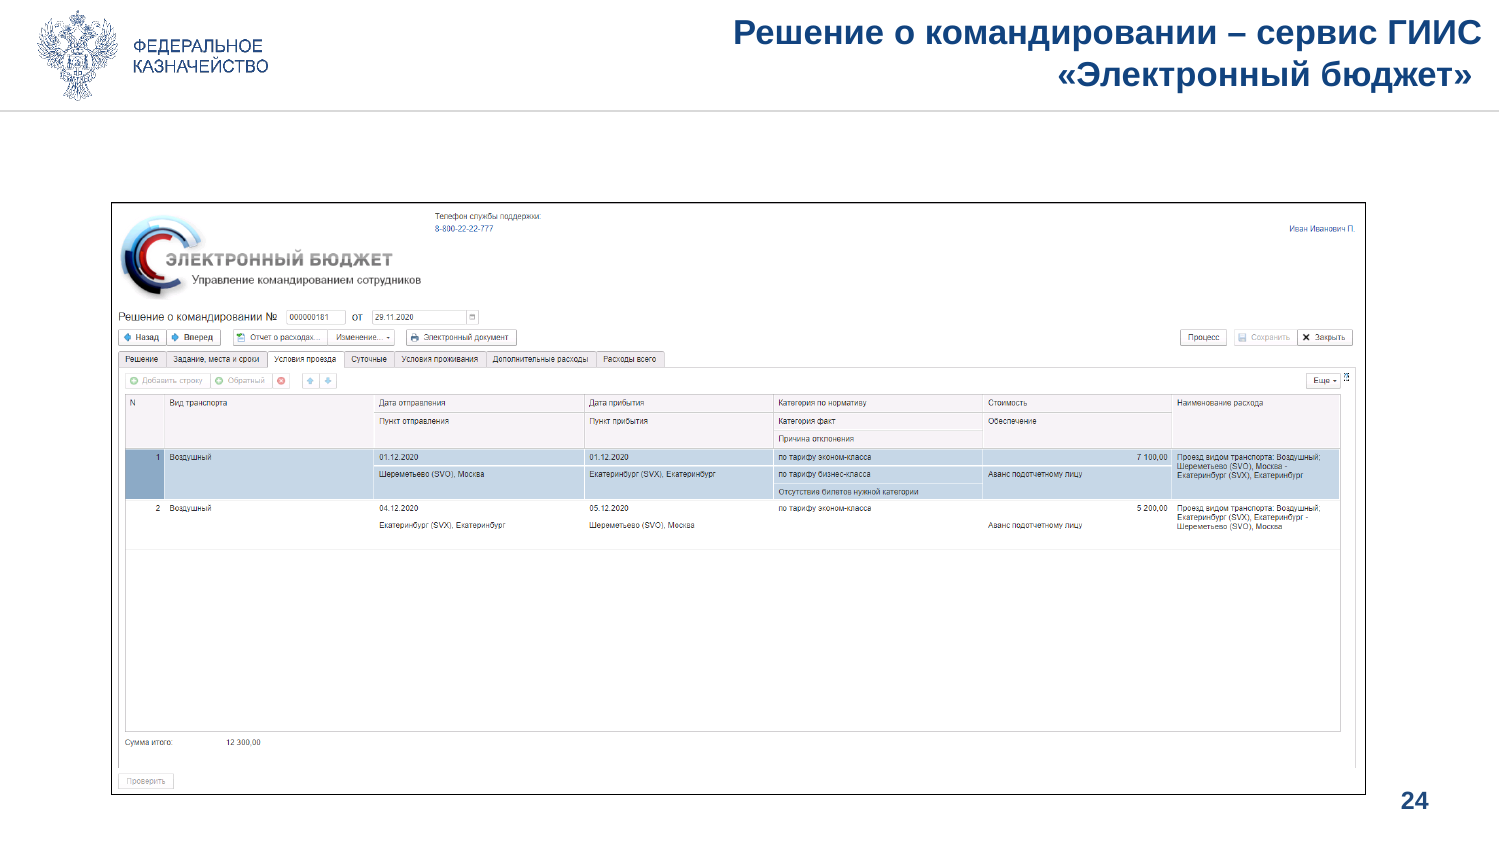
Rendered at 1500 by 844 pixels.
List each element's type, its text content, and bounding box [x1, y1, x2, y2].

text_box Решение о командировании – сервис ГИИС «Электронный бюджет» [652, 2, 1498, 101]
slide_number 23 [1083, 784, 1429, 815]
picture [37, 10, 268, 101]
picture [112, 203, 1366, 795]
